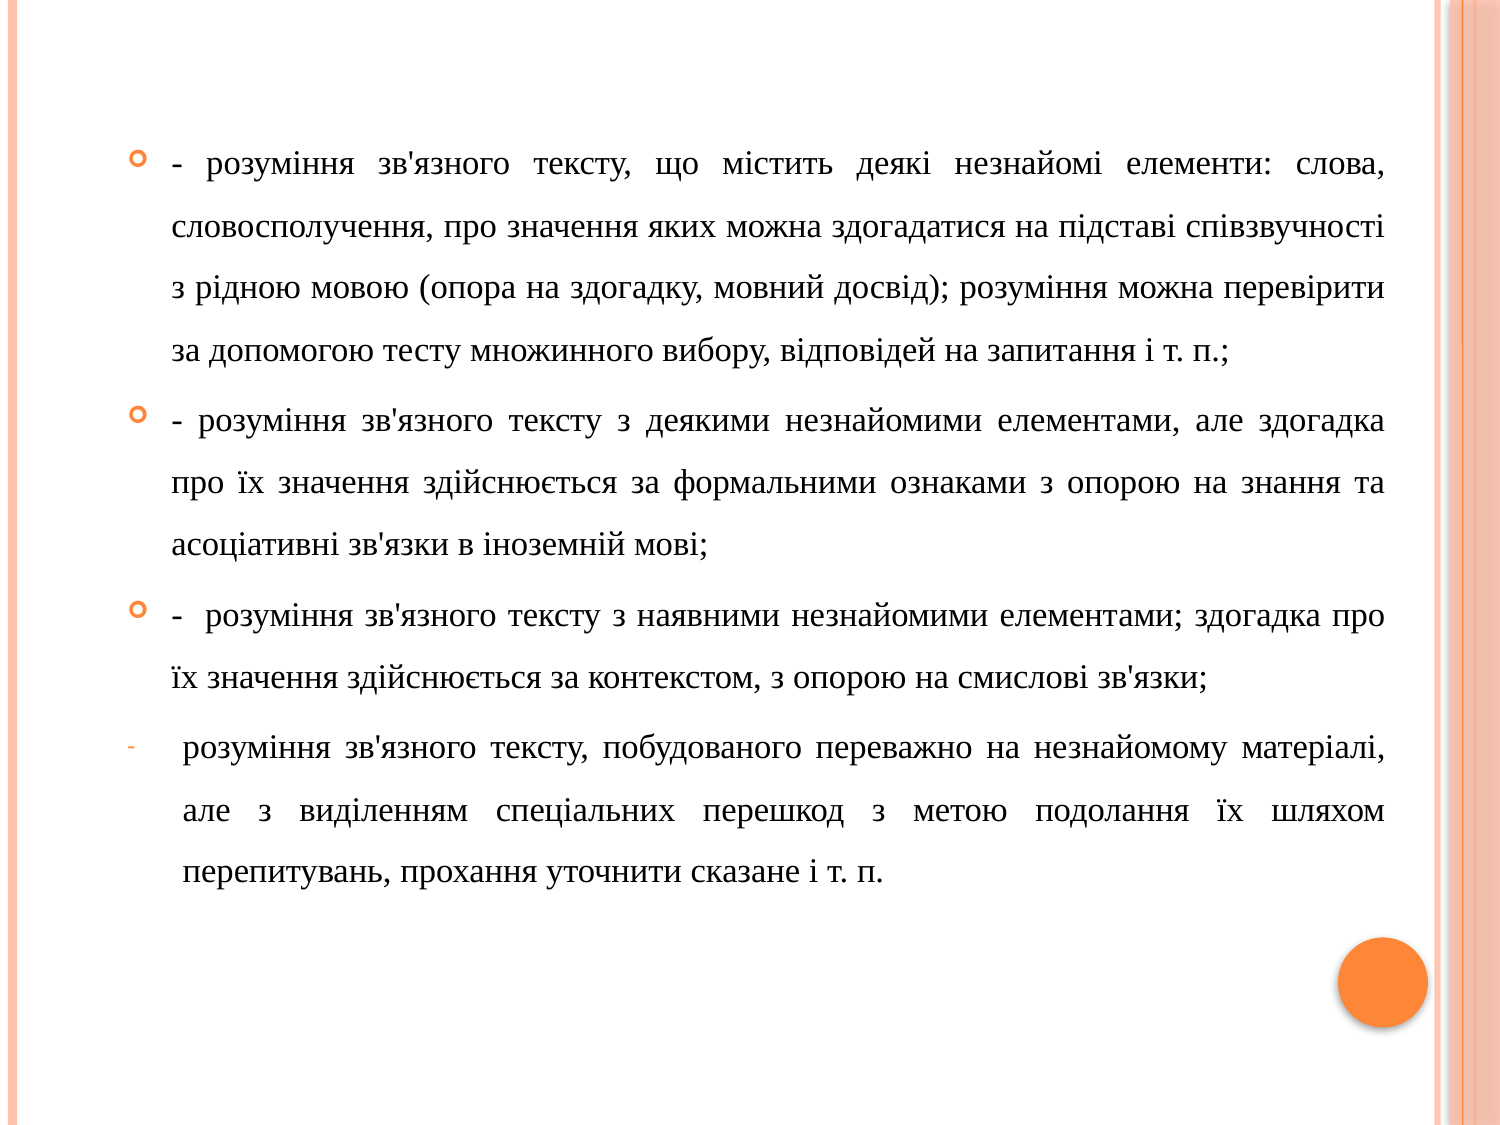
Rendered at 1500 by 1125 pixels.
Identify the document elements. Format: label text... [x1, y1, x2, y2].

list - розуміння зв'язного тексту, що містить деякі незнайомі елементи: слова, словосполучення, про значення яких можна здогадатися на підставі співзвучності з рідною мовою (опора на здогадку, мовний досвід); розуміння можна перевірити за допомогою тесту множинного вибору, відповідей на запитання і т. п.; - розуміння зв'язного тексту з деякими незнайомими елементами, але здогадка про їх значення здійснюється за формальними ознаками з опорою на знання та асоціативні зв'язки в іноземній мові; - розуміння зв'язного тексту з наявними незнайомими елементами; здогад­ка про їх значення здійснюється за контекстом, з опорою на смислові зв'язки; розуміння зв'язного тексту, побудованого переважно на незнайомому матеріалі, але з виділенням спеціальних перешкод з метою подолання їх шляхом перепитувань, прохання уточнити сказане і т. п. [112, 112, 1400, 912]
